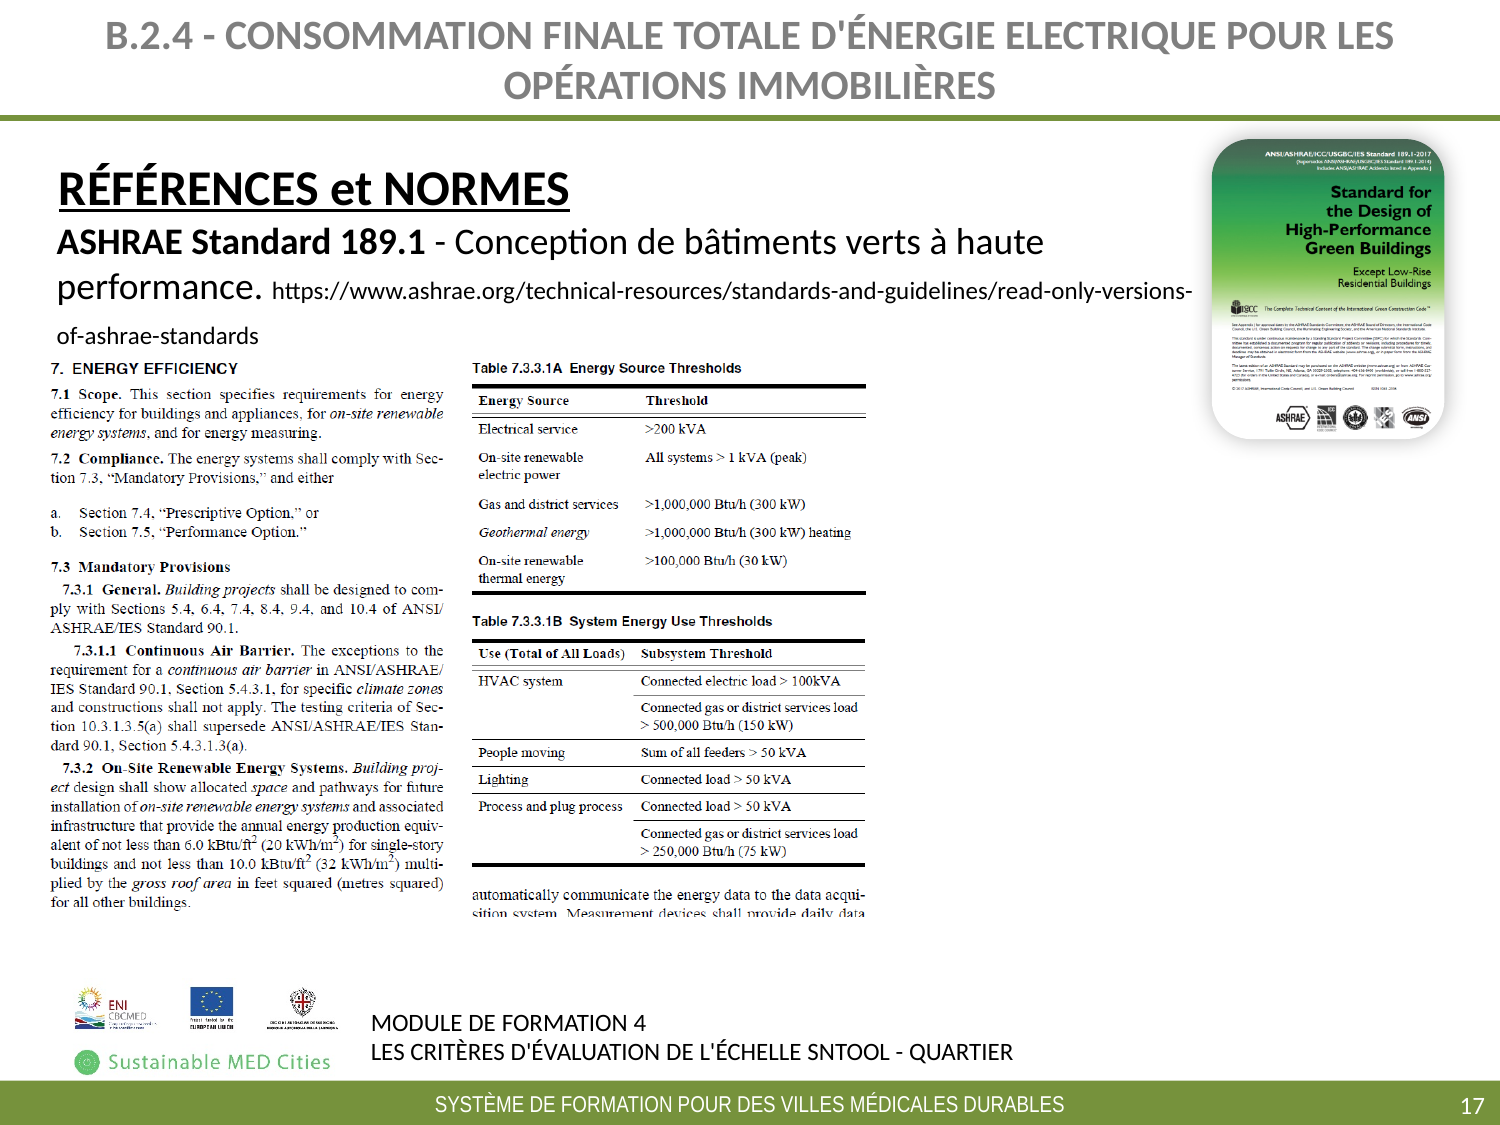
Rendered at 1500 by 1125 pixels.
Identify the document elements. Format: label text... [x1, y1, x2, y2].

picture [1211, 138, 1445, 440]
text_box ASHRAE Standard 189.1 - Conception de bâtiments verts à haute performance. https://www.ashrae.org/technical-resources/standards-and-guidelines/read-only-versions-of-ashrae-standards [41, 209, 1198, 354]
picture [62, 978, 356, 1080]
picture [39, 353, 876, 917]
title B.2.4 - CONSOMMATION FINALE TOTALE D'ÉNERGIE ELECTRIQUE POUR LES OPÉRATIONS IMMOBILIÈRES [0, 0, 1500, 117]
text_box RÉFÉRENCES et NORMES [43, 147, 1205, 209]
slide_number ‹#› [1399, 1074, 1500, 1125]
